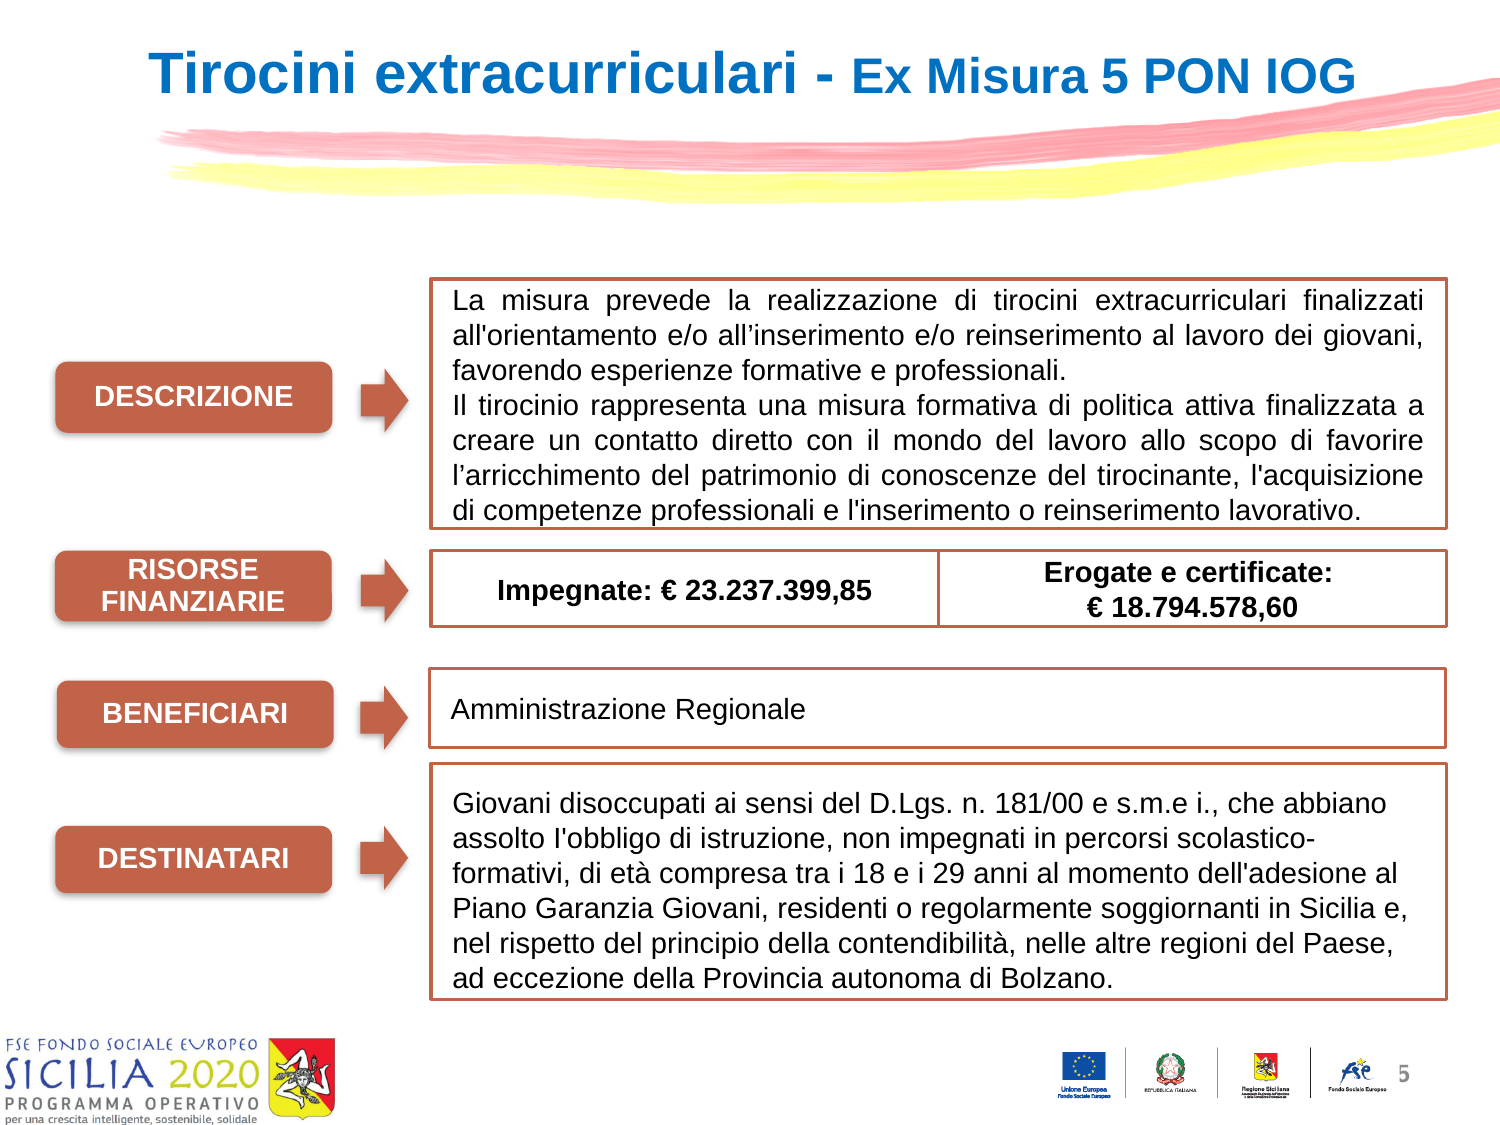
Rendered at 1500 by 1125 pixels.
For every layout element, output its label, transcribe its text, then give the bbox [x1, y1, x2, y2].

text_box Impegnate: € 23.237.399,85 [430, 550, 938, 627]
picture [1033, 1043, 1400, 1116]
text_box RISORSE FINANZIARIE [54, 550, 332, 622]
text_box DESTINATARI [55, 825, 333, 894]
text_box Amministrazione Regionale [429, 668, 1446, 748]
text_box [360, 558, 409, 623]
slide_number 5 [1399, 1042, 1425, 1103]
text_box DESCRIZIONE [55, 361, 333, 433]
text_box [360, 368, 409, 433]
text_box Erogate e certificate: € 18.794.578,60 [938, 550, 1447, 627]
text_box BENEFICIARI [56, 680, 334, 748]
text_box Tirocini extracurriculari - Ex Misura 5 PON IOG [3, 27, 1500, 113]
text_box Giovani disoccupati ai sensi del D.Lgs. n. 181/00 e s.m.e i., che abbiano assolto I'obbligo di istruzione, non impegnati in percorsi scolastico-formativi, di età compresa tra i 18 e i 29 anni al momento dell'adesione al Piano Garanzia Giovani, residenti o regolarmente soggiornanti in Sicilia e, nel rispetto del principio della contendibilità, nelle altre regioni del Paese, ad eccezione della Provincia autonoma di Bolzano. [430, 763, 1447, 1000]
text_box [360, 685, 409, 750]
picture [0, 1031, 348, 1125]
text_box La misura prevede la realizzazione di tirocini extracurriculari finalizzati all'orientamento e/o all’inserimento e/o reinserimento al lavoro dei giovani, favorendo esperienze formative e professionali. Il tirocinio rappresenta una misura formativa di politica attiva finalizzata a creare un contatto diretto con il mondo del lavoro allo scopo di favorire l’arricchimento del patrimonio di conoscenze del tirocinante, l'acquisizione di competenze professionali e l'inserimento o reinserimento lavorativo. [430, 278, 1447, 529]
picture [100, 77, 1500, 209]
text_box [360, 825, 409, 890]
